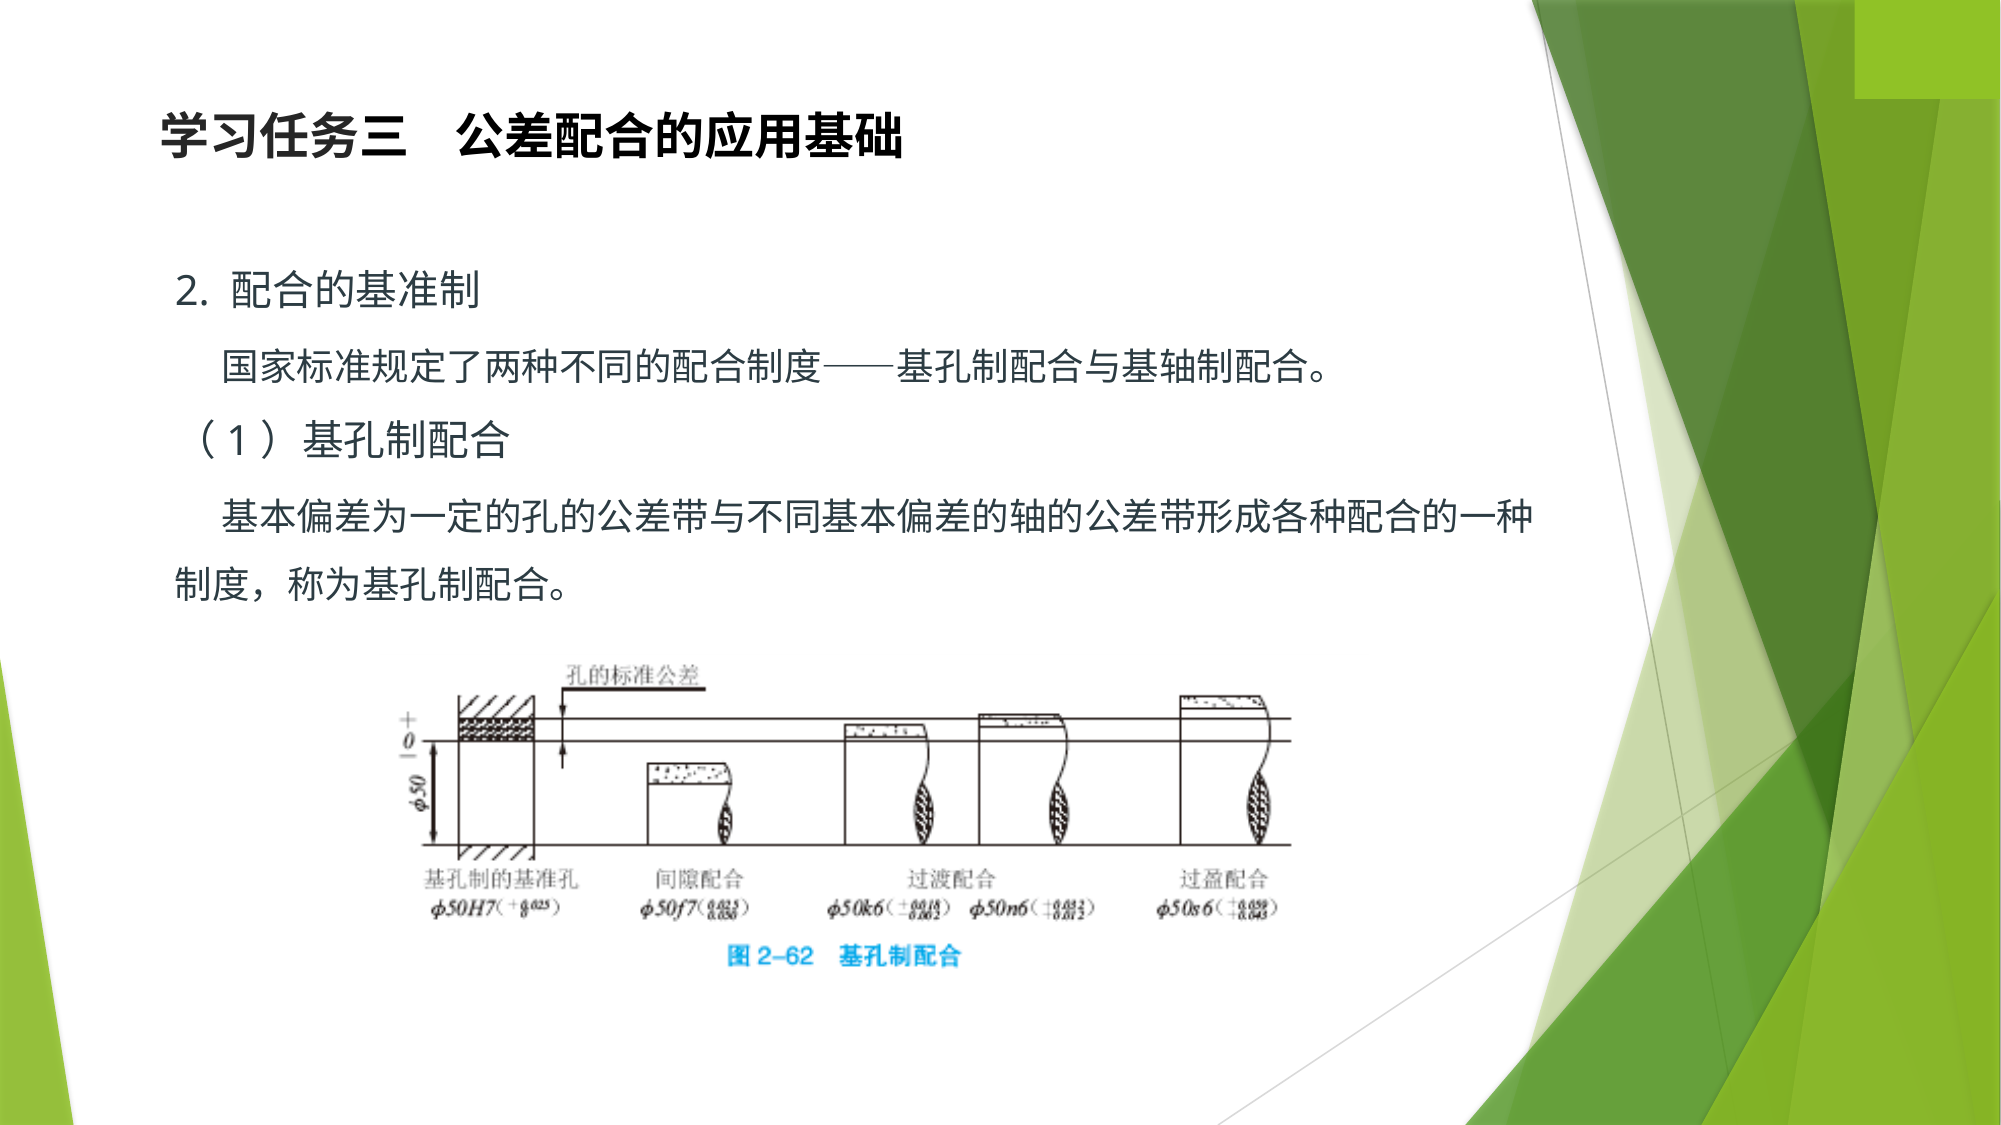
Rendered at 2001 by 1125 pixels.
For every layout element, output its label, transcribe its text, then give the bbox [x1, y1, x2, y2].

text_box 学习任务三 公差配合的应用基础 [144, 85, 1856, 216]
text_box [1853, 0, 2000, 100]
text_box 2. 配合的基准制 国家标准规定了两种不同的配合制度——基孔制配合与基轴制配合。 （1）基孔制配合 基本偏差为一定的孔的公差带与不同基本偏差的轴的公差带形成各种配合的一种制度，称为基孔制配合。 [159, 231, 1569, 614]
picture [378, 653, 1369, 980]
